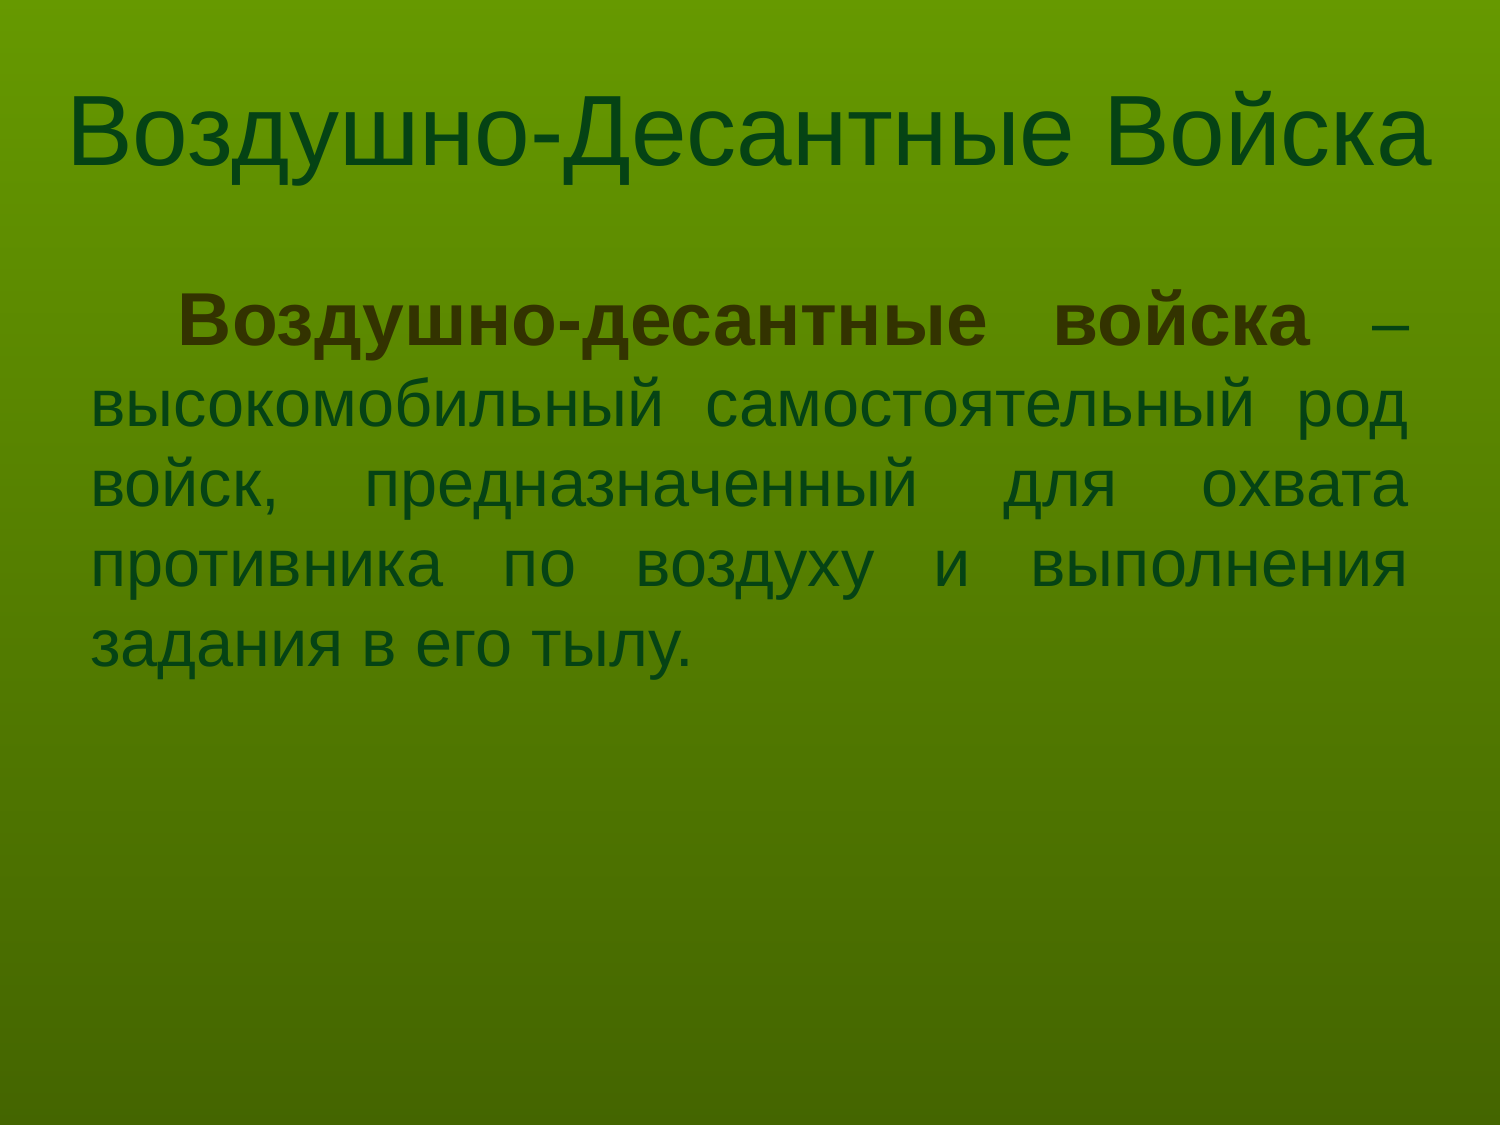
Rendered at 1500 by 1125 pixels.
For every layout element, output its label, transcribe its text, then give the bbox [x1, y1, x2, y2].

title Воздушно-Десантные Войска [29, 18, 1471, 233]
list Воздушно-десантные войска – высокомобильный самостоятельный род войск, предназначенный для охвата противника по воздуху и выполнения задания в его тылу. [74, 262, 1426, 1006]
